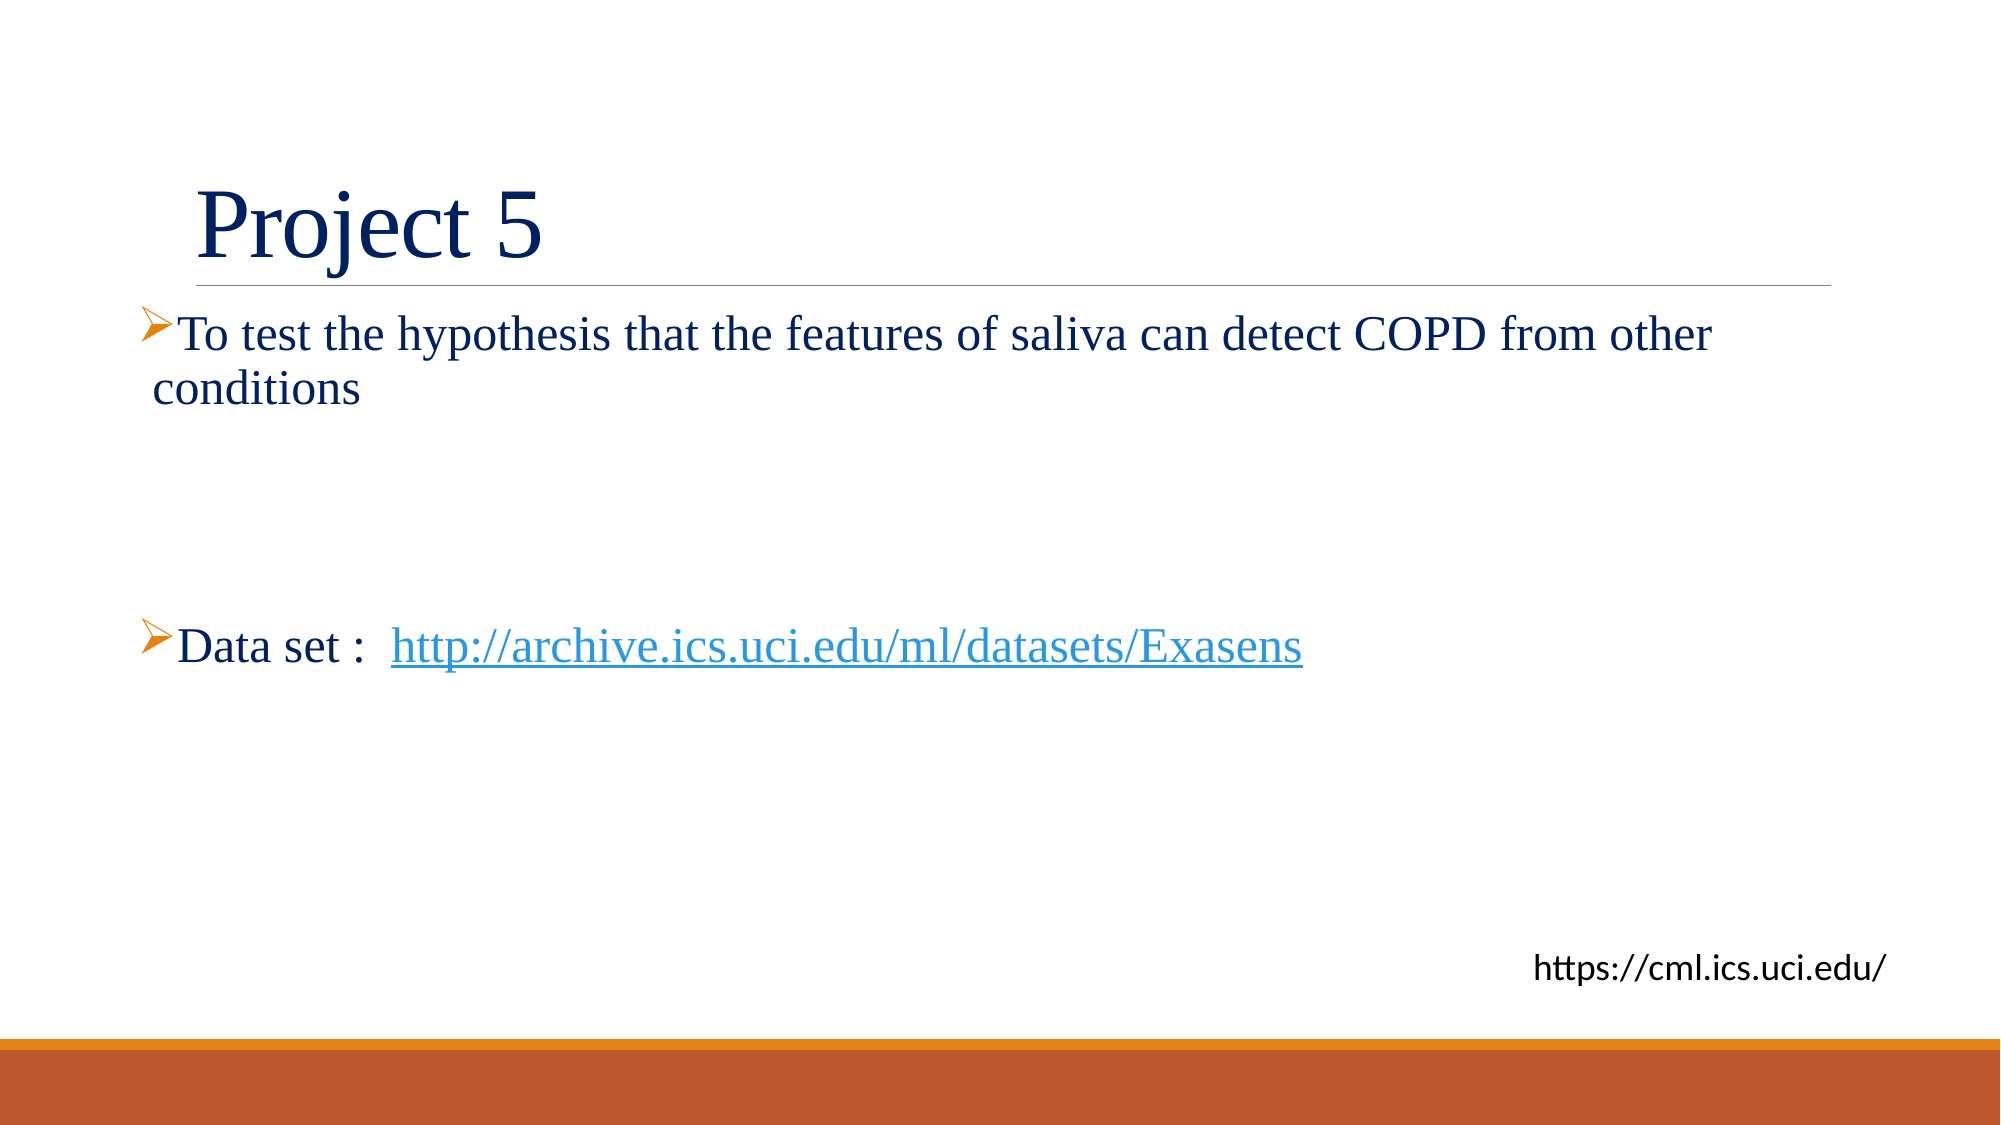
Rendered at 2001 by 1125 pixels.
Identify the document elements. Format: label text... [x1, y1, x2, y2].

text_box To test the hypothesis that the features of saliva can detect COPD from other conditions Data set : http://archive.ics.uci.edu/ml/datasets/Exasens [137, 299, 1863, 1046]
title Project 5 [180, 47, 1830, 285]
text_box https://cml.ics.uci.edu/ [1518, 935, 1903, 996]
